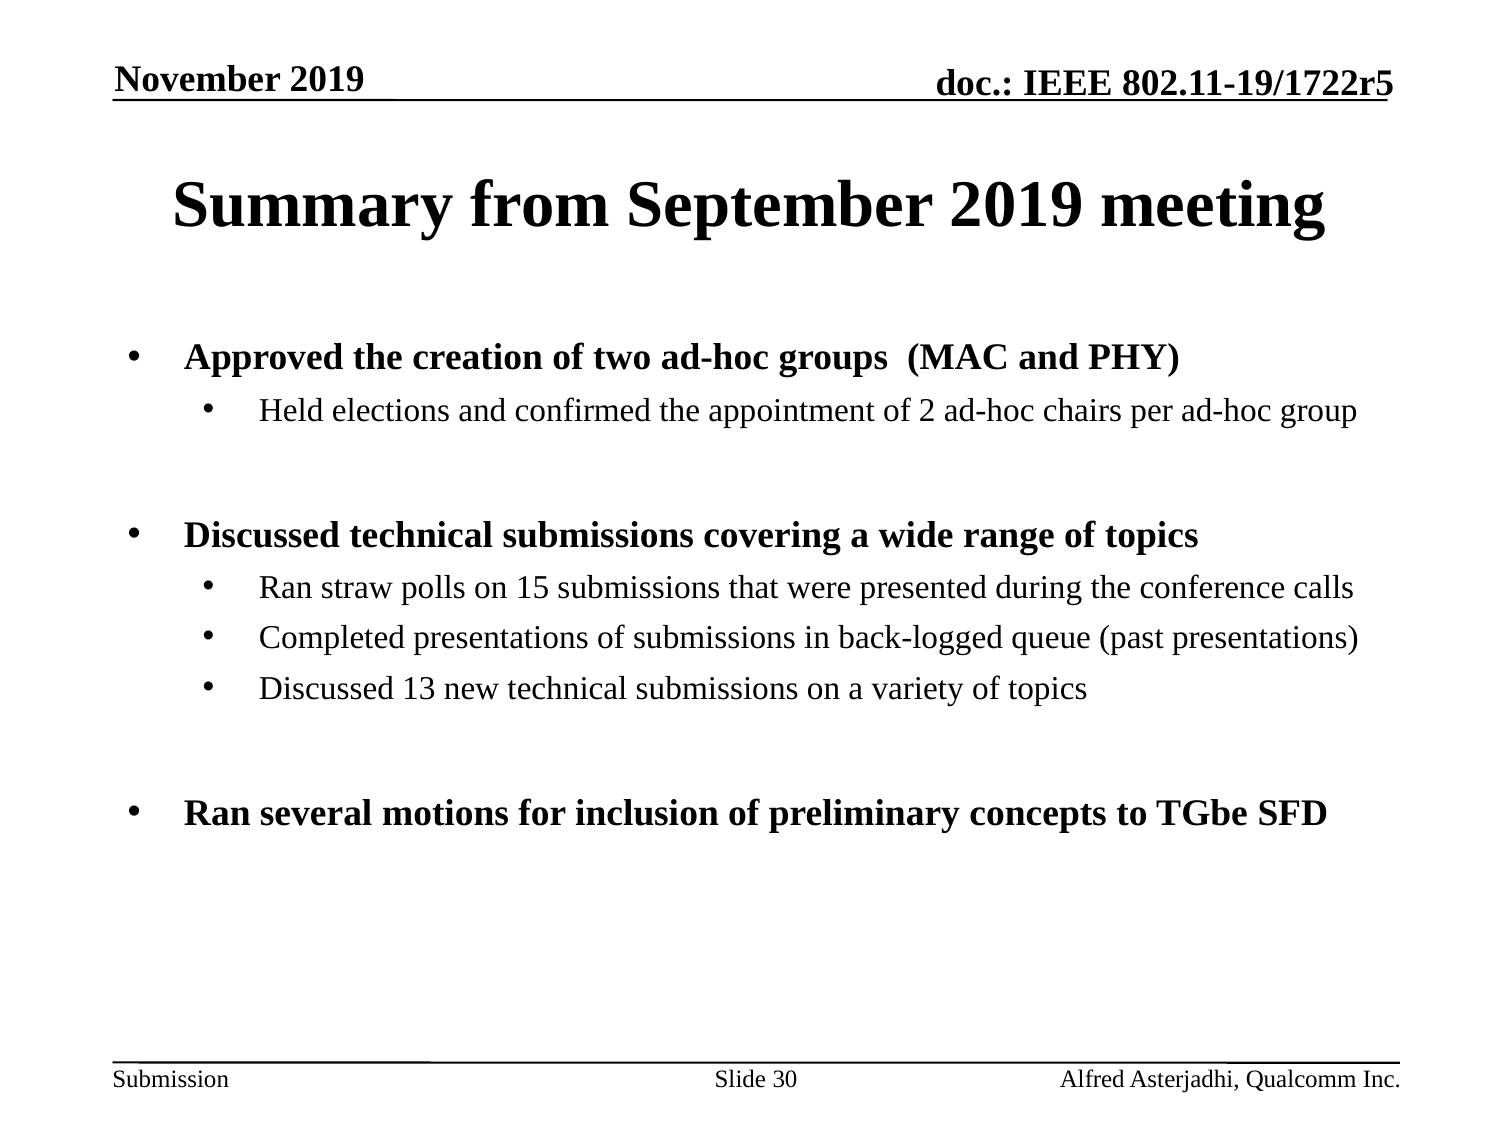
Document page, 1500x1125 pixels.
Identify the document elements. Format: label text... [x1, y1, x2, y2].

list Approved the creation of two ad-hoc groups (MAC and PHY) Held elections and confirmed the appointment of 2 ad-hoc chairs per ad-hoc group Discussed technical submissions covering a wide range of topics Ran straw polls on 15 submissions that were presented during the conference calls Completed presentations of submissions in back-logged queue (past presentations) Discussed 13 new technical submissions on a variety of topics Ran several motions for inclusion of preliminary concepts to TGbe SFD [112, 324, 1388, 1000]
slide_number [114, 54, 423, 100]
footer Alfred Asterjadhi, Qualcomm Inc. [878, 1061, 1402, 1093]
slide_number Slide 30 [712, 1061, 800, 1123]
title Summary from September 2019 meeting [112, 112, 1388, 288]
